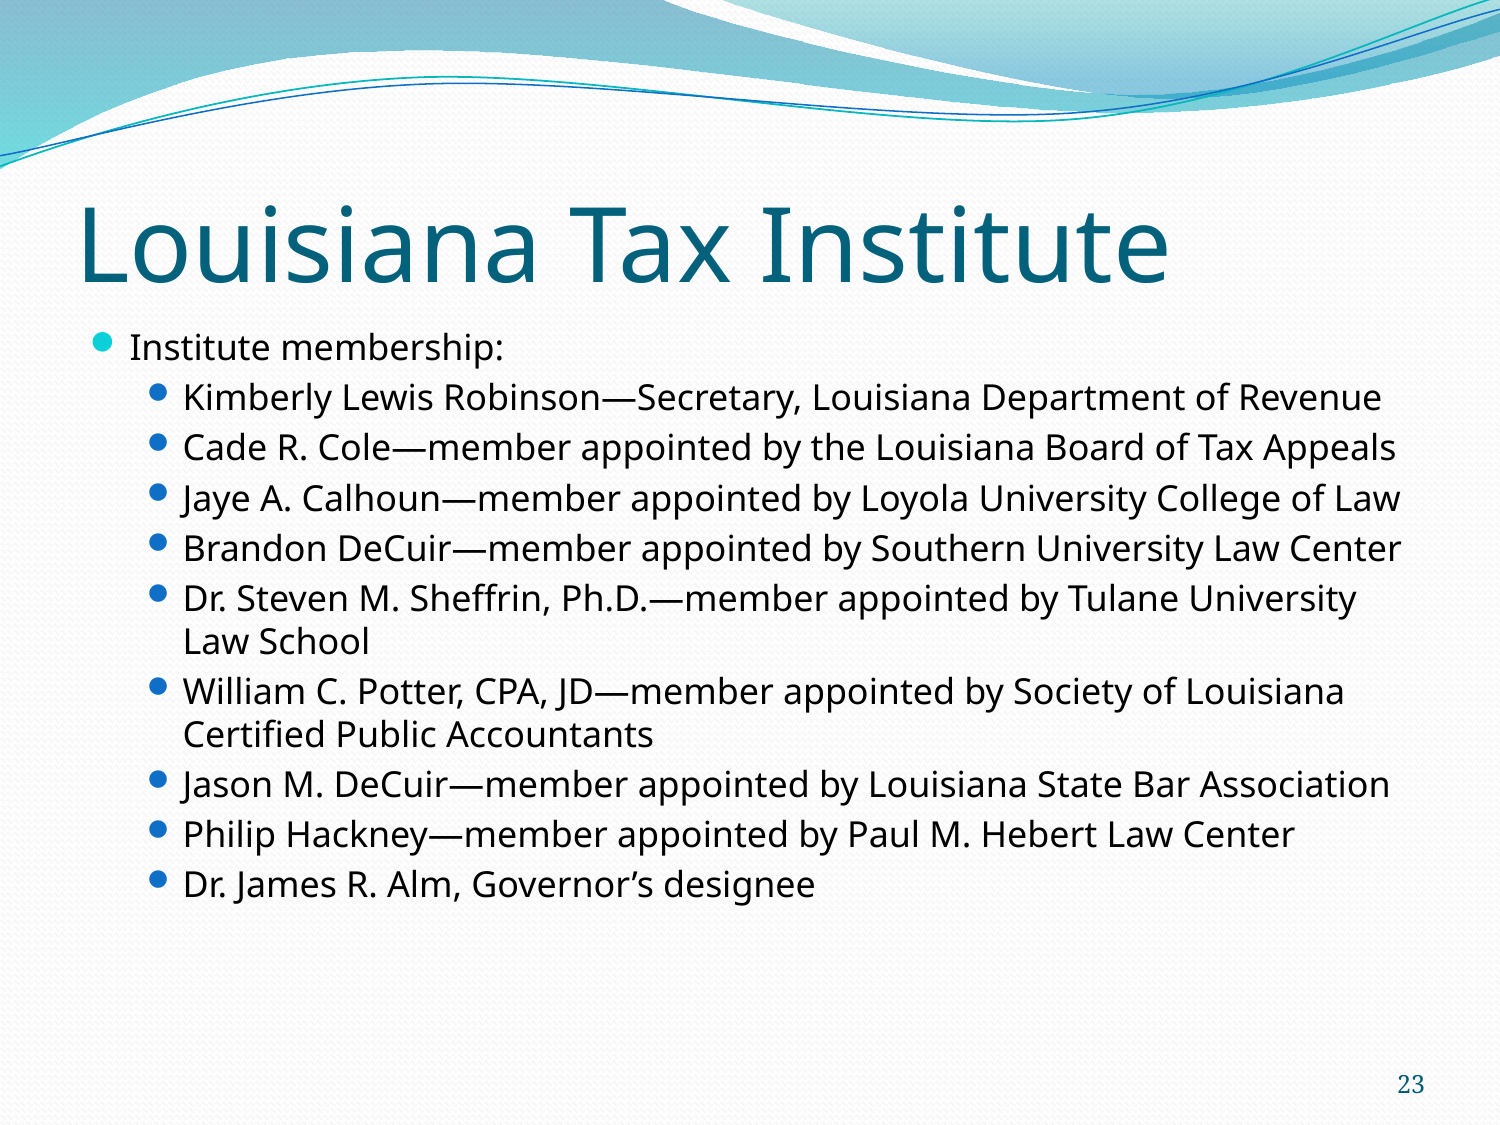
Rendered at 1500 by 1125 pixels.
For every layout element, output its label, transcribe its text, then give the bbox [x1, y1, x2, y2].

title Louisiana Tax Institute [75, 115, 1438, 303]
slide_number 23 [1299, 1042, 1425, 1103]
text_box Institute membership: Kimberly Lewis Robinson—Secretary, Louisiana Department of Revenue Cade R. Cole—member appointed by the Louisiana Board of Tax Appeals Jaye A. Calhoun—member appointed by Loyola University College of Law Brandon DeCuir—member appointed by Southern University Law Center Dr. Steven M. Sheffrin, Ph.D.—member appointed by Tulane University Law School William C. Potter, CPA, JD—member appointed by Society of Louisiana Certified Public Accountants Jason M. DeCuir—member appointed by Louisiana State Bar Association Philip Hackney—member appointed by Paul M. Hebert Law Center Dr. James R. Alm, Governor’s designee [74, 317, 1425, 1038]
